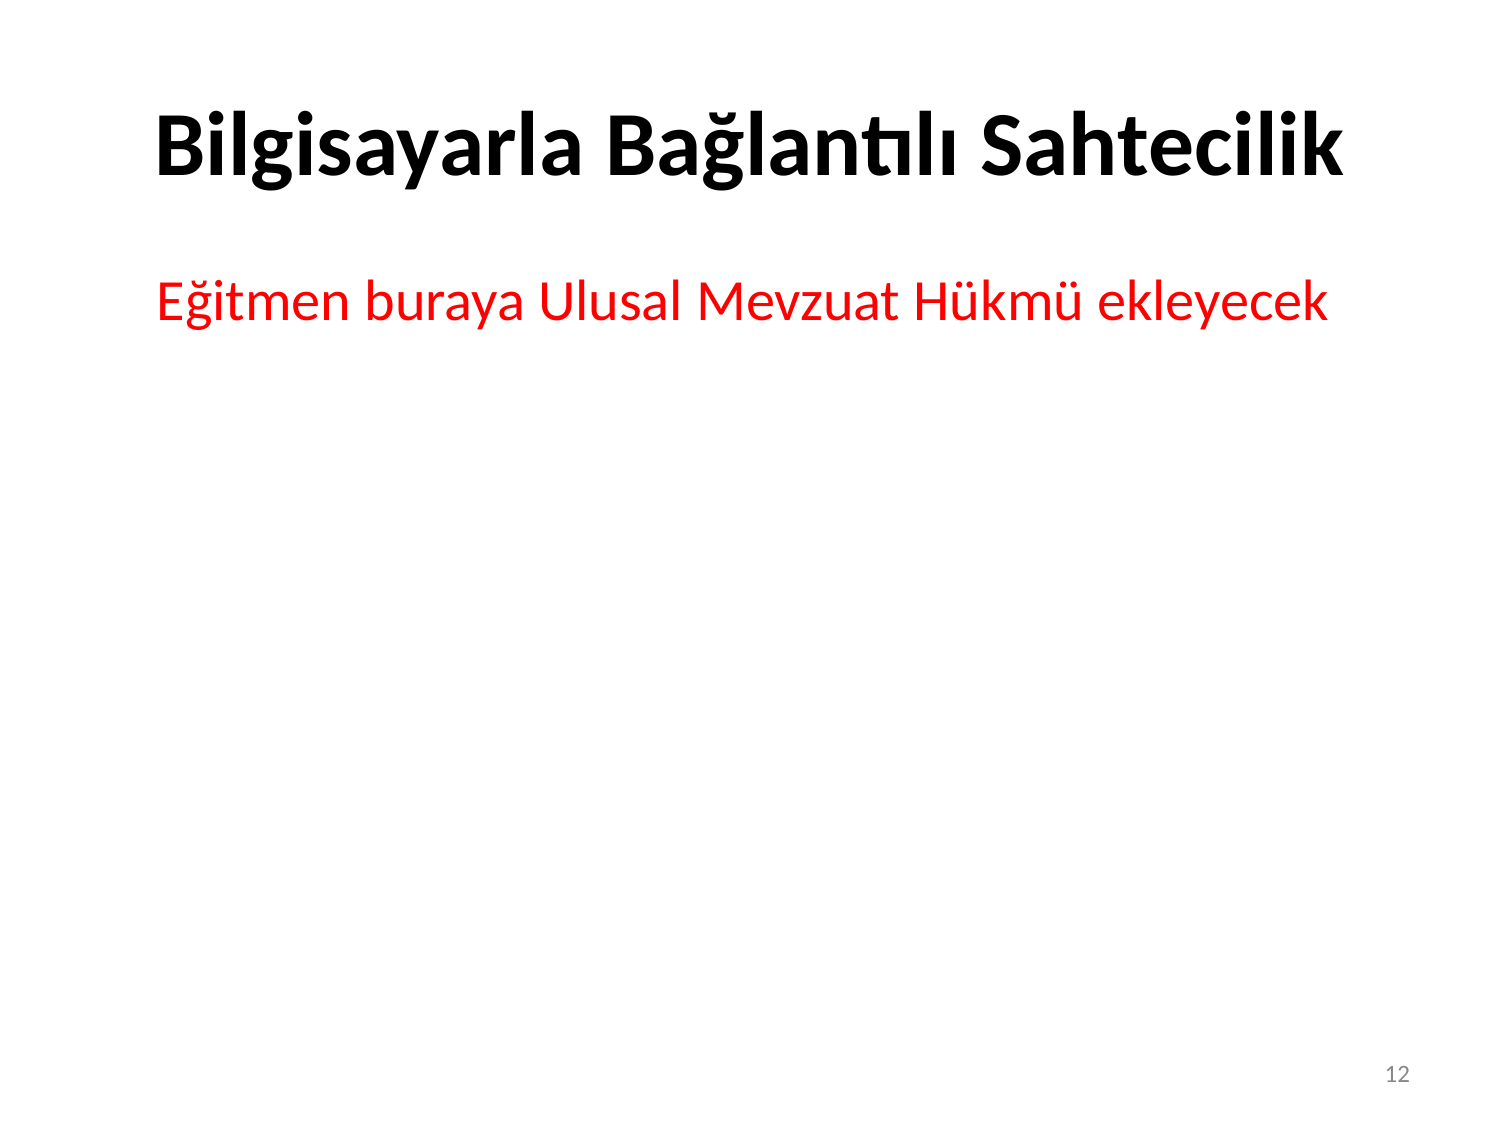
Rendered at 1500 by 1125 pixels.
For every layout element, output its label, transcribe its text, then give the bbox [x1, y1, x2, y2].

list Eğitmen buraya Ulusal Mevzuat Hükmü ekleyecek [75, 262, 1425, 1005]
title Bilgisayarla Bağlantılı Sahtecilik [75, 45, 1425, 233]
slide_number 12 [1074, 1042, 1425, 1103]
